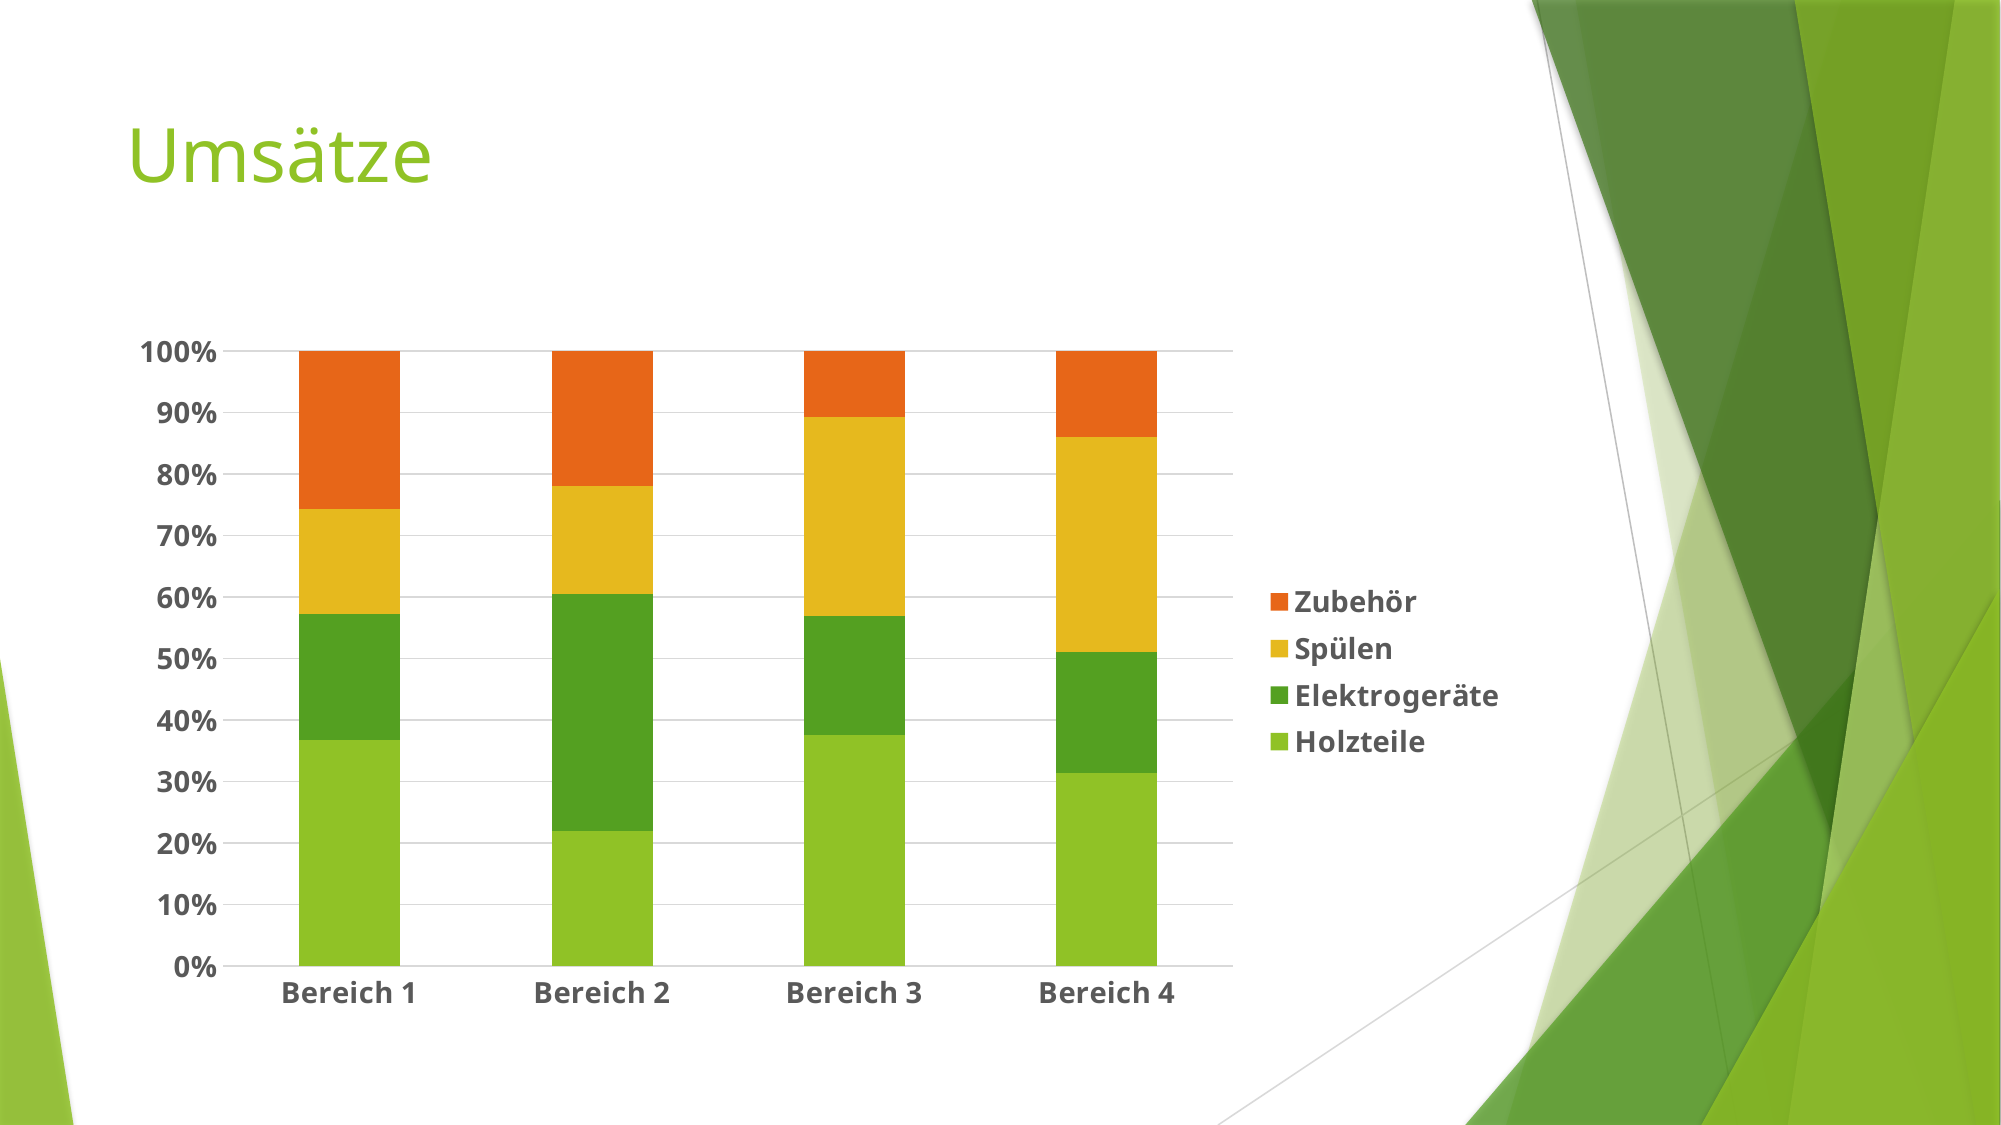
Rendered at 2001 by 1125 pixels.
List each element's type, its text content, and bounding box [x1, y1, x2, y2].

title Umsätze [111, 99, 1522, 316]
chart [110, 316, 1522, 1028]
